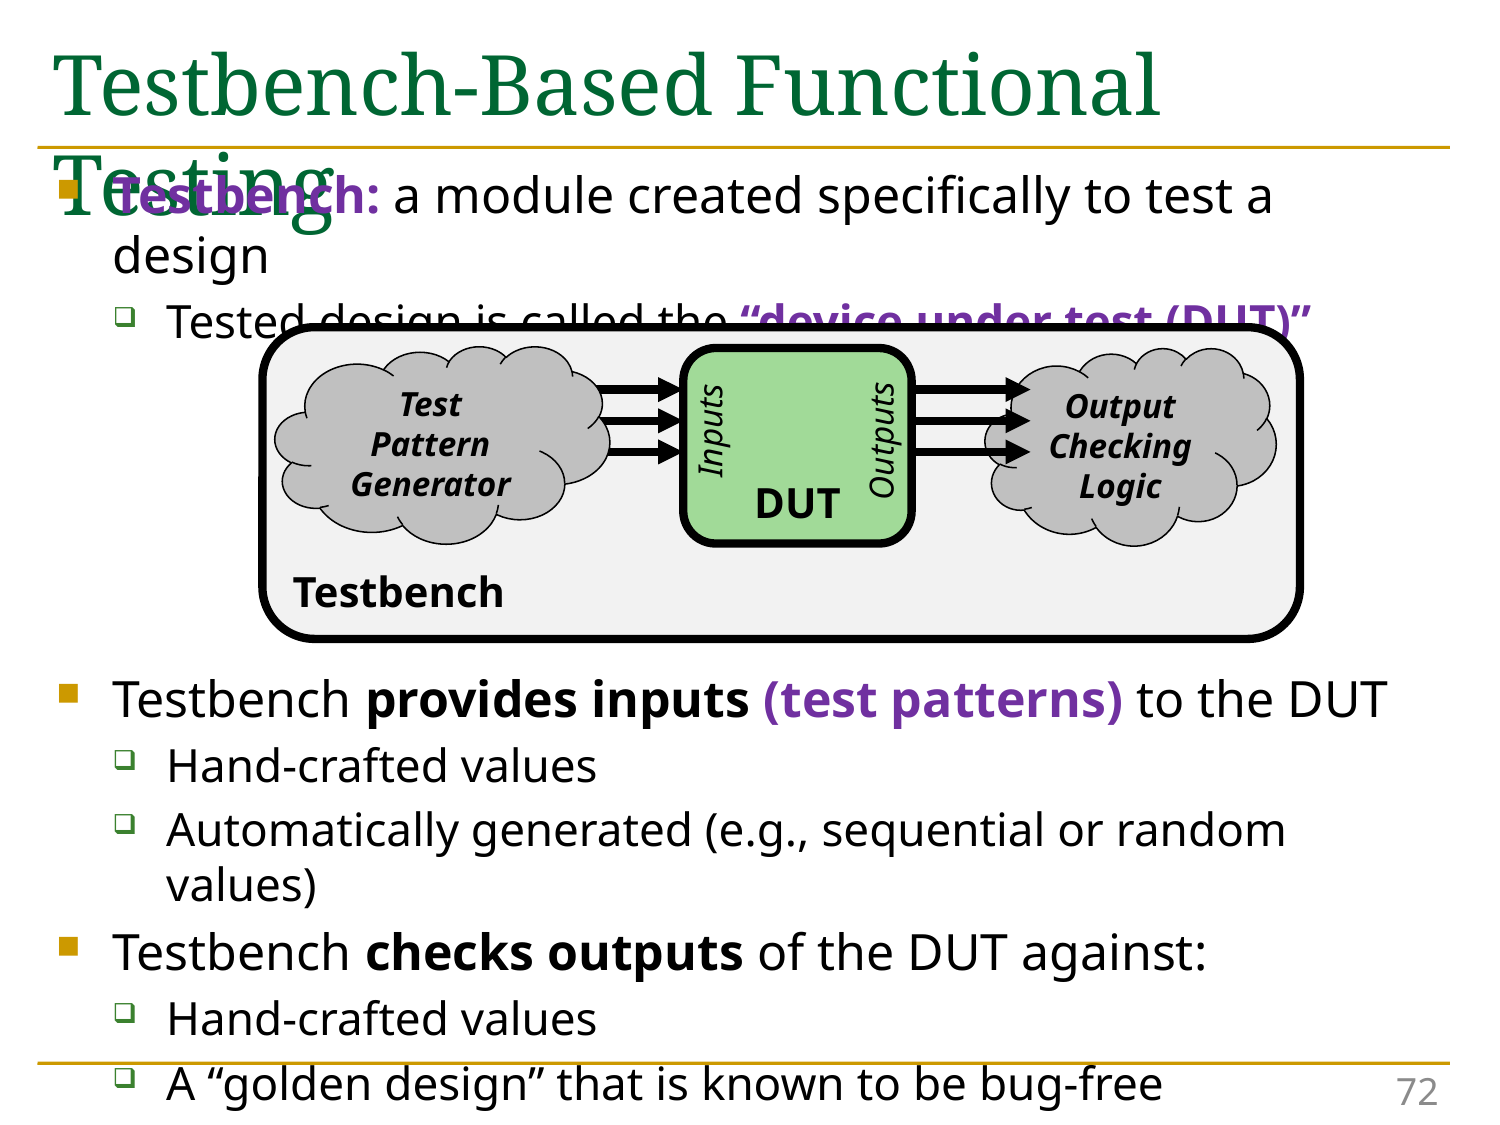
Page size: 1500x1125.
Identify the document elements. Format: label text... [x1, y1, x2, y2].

text_box Testbench provides inputs (test patterns) to the DUT Hand-crafted values Automatically generated (e.g., sequential or random values) Testbench checks outputs of the DUT against: Hand-crafted values A “golden design” that is known to be bug-free [41, 660, 1454, 1059]
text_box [262, 326, 1301, 640]
slide_number 72 [1116, 1063, 1454, 1124]
list Testbench: a module created specifically to test a design Tested design is called the “device under test (DUT)” [41, 156, 1454, 331]
title Testbench-Based Functional Testing [37, 24, 1450, 200]
